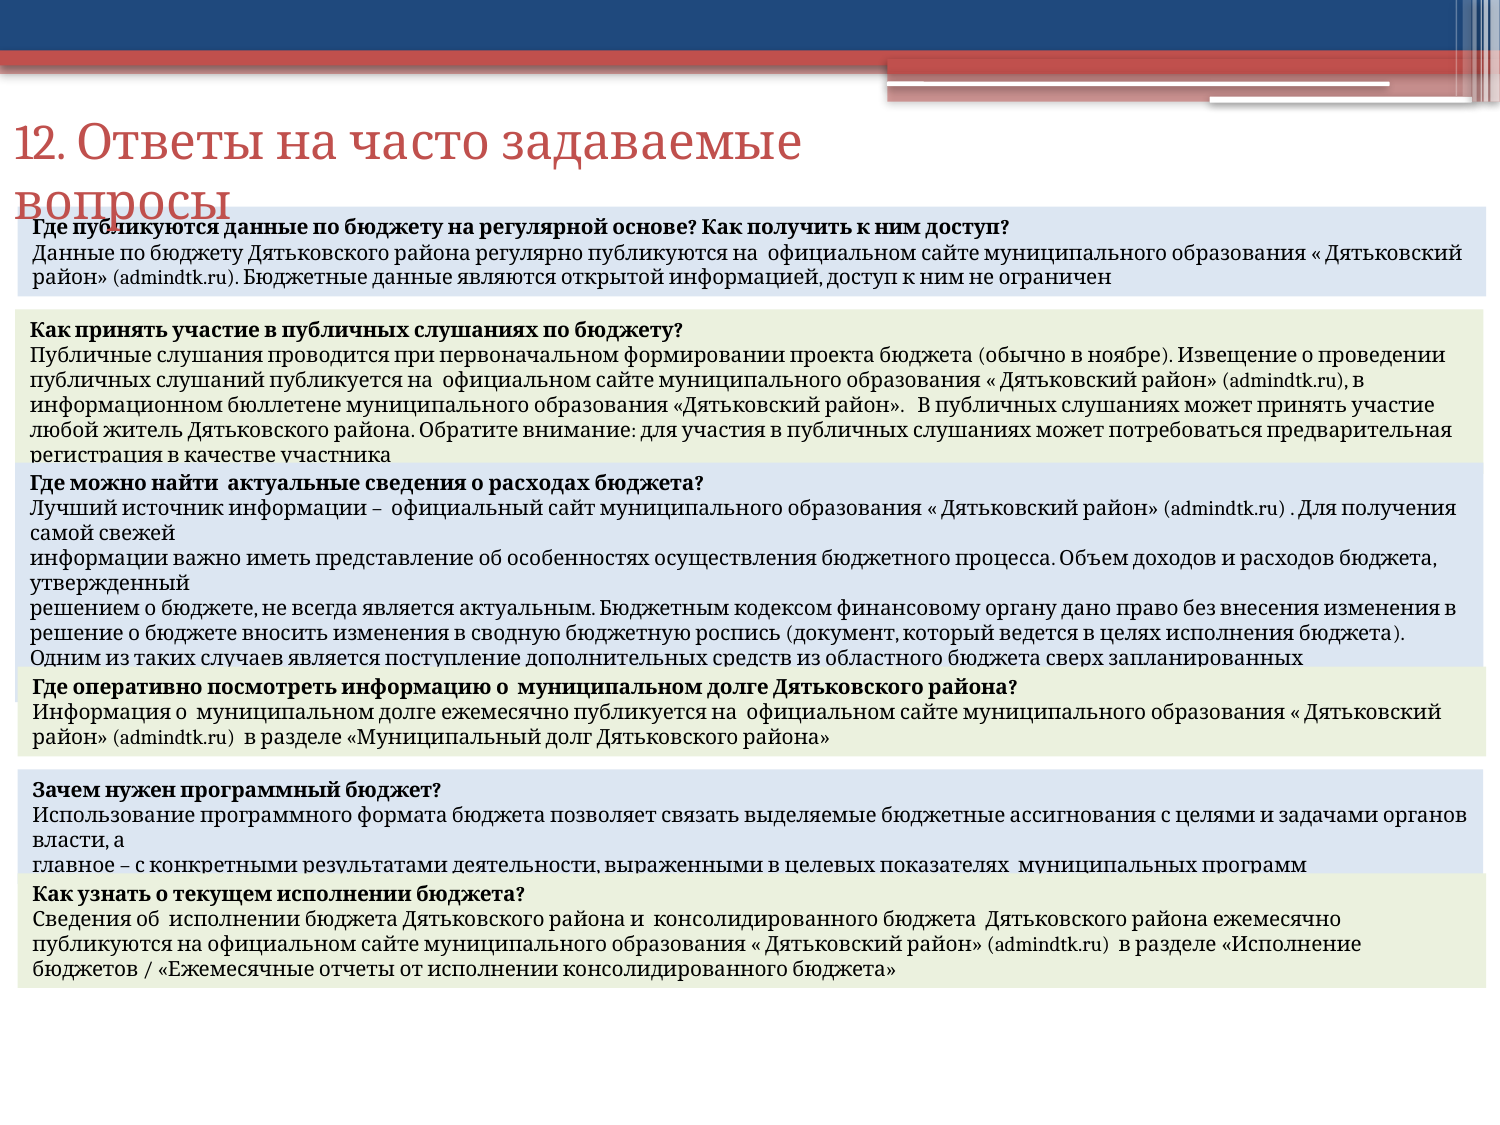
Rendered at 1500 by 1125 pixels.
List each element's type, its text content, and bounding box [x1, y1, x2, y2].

text_box Где можно найти актуальные сведения о расходах бюджета? Лучший источник информации – официальный сайт муниципального образования « Дятьковский район» (admindtk.ru) . Для получения самой свежей информации важно иметь представление об особенностях осуществления бюджетного процесса. Объем доходов и расходов бюджета, утвержденный решением о бюджете, не всегда является актуальным. Бюджетным кодексом финансовому органу дано право без внесения изменения в решение о бюджете вносить изменения в сводную бюджетную роспись (документ, который ведется в целях исполнения бюджета). Одним из таких случаев является поступление дополнительных средств из областного бюджета сверх запланированных первоначально. Сводная бюджетная роспись ежемесячно публикуется в разделе «Бюджет» / «Исполнение» [15, 462, 1484, 703]
text_box Как узнать о текущем исполнении бюджета? Сведения об исполнении бюджета Дятьковского района и консолидированного бюджета Дятьковского района ежемесячно публикуются на официальном сайте муниципального образования « Дятьковский район» (admindtk.ru) в разделе «Исполнение бюджетов / «Ежемесячные отчеты от исполнении консолидированного бюджета» [17, 873, 1487, 988]
text_box Где публикуются данные по бюджету на регулярной основе? Как получить к ним доступ? Данные по бюджету Дятьковского района регулярно публикуются на официальном сайте муниципального образования « Дятьковский район» (admindtk.ru). Бюджетные данные являются открытой информацией, доступ к ним не ограничен [17, 206, 1487, 297]
text_box Зачем нужен программный бюджет? Использование программного формата бюджета позволяет связать выделяемые бюджетные ассигнования с целями и задачами органов власти, а главное – с конкретными результатами деятельности, выраженными в целевых показателях муниципальных программ [17, 769, 1484, 873]
text_box Как принять участие в публичных слушаниях по бюджету? Публичные слушания проводится при первоначальном формировании проекта бюджета (обычно в ноябре). Извещение о проведении публичных слушаний публикуется на официальном сайте муниципального образования « Дятьковский район» (admindtk.ru), в информационном бюллетене муниципального образования «Дятьковский район». В публичных слушаниях может принять участие любой житель Дятьковского района. Обратите внимание: для участия в публичных слушаниях может потребоваться предварительная регистрация в качестве участника [15, 309, 1484, 462]
text_box 12. Ответы на часто задаваемые вопросы [0, 101, 974, 237]
text_box Где оперативно посмотреть информацию о муниципальном долге Дятьковского района? Информация о муниципальном долге ежемесячно публикуется на официальном сайте муниципального образования « Дятьковский район» (admindtk.ru) в разделе «Муниципальный долг Дятьковского района» [17, 666, 1487, 757]
